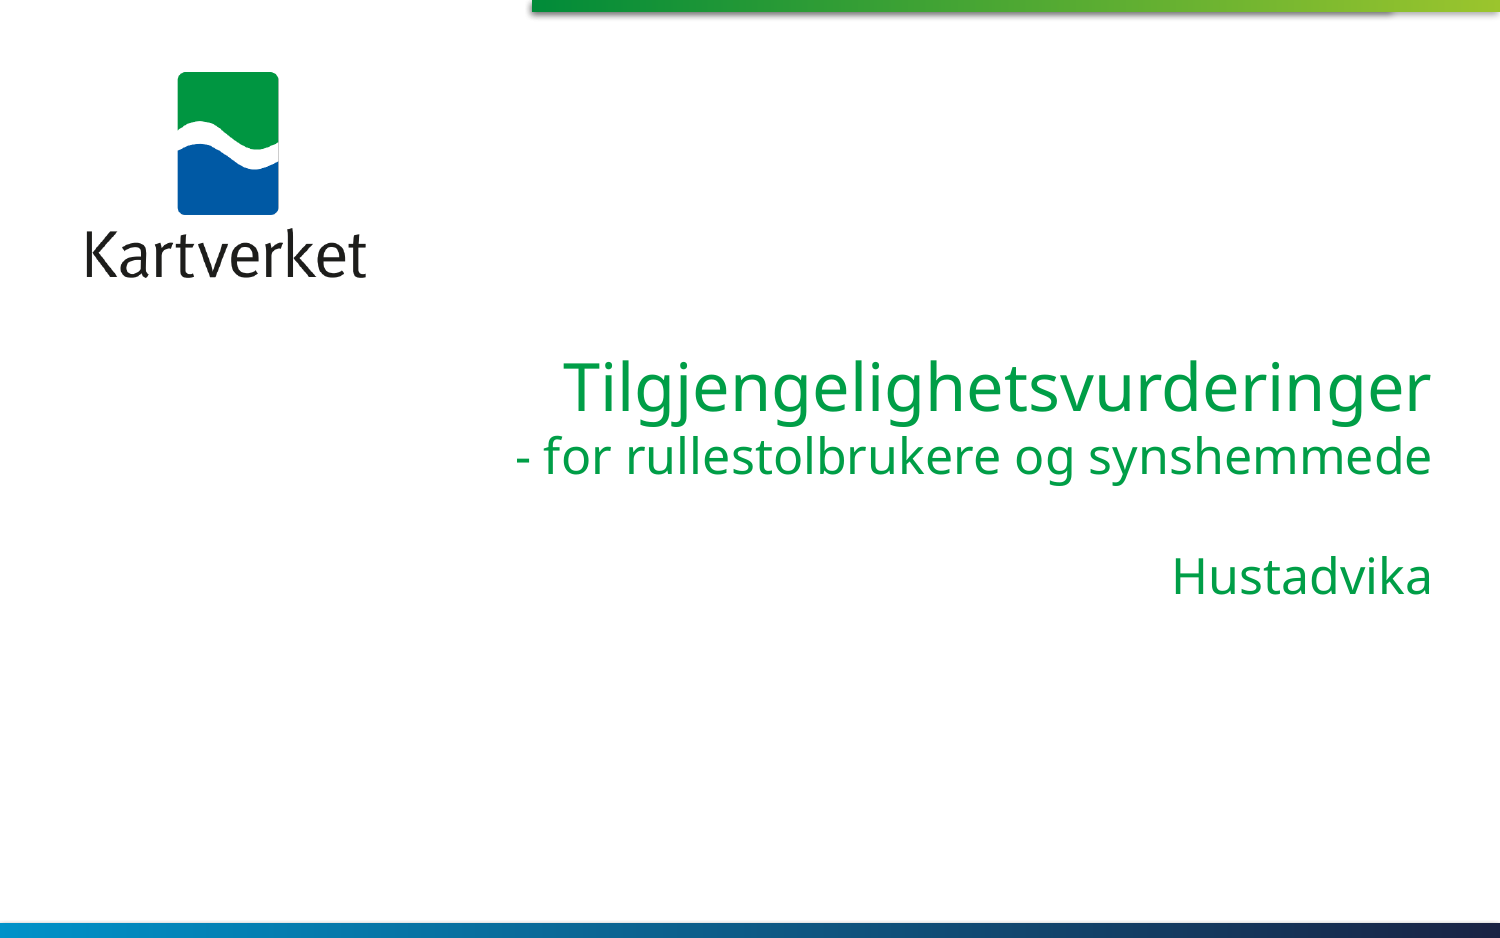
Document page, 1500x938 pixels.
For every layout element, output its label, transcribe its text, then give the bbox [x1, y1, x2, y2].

text_box Tilgjengelighetsvurderinger - for rullestolbrukere og synshemmede Hustadvika [66, 337, 1449, 613]
